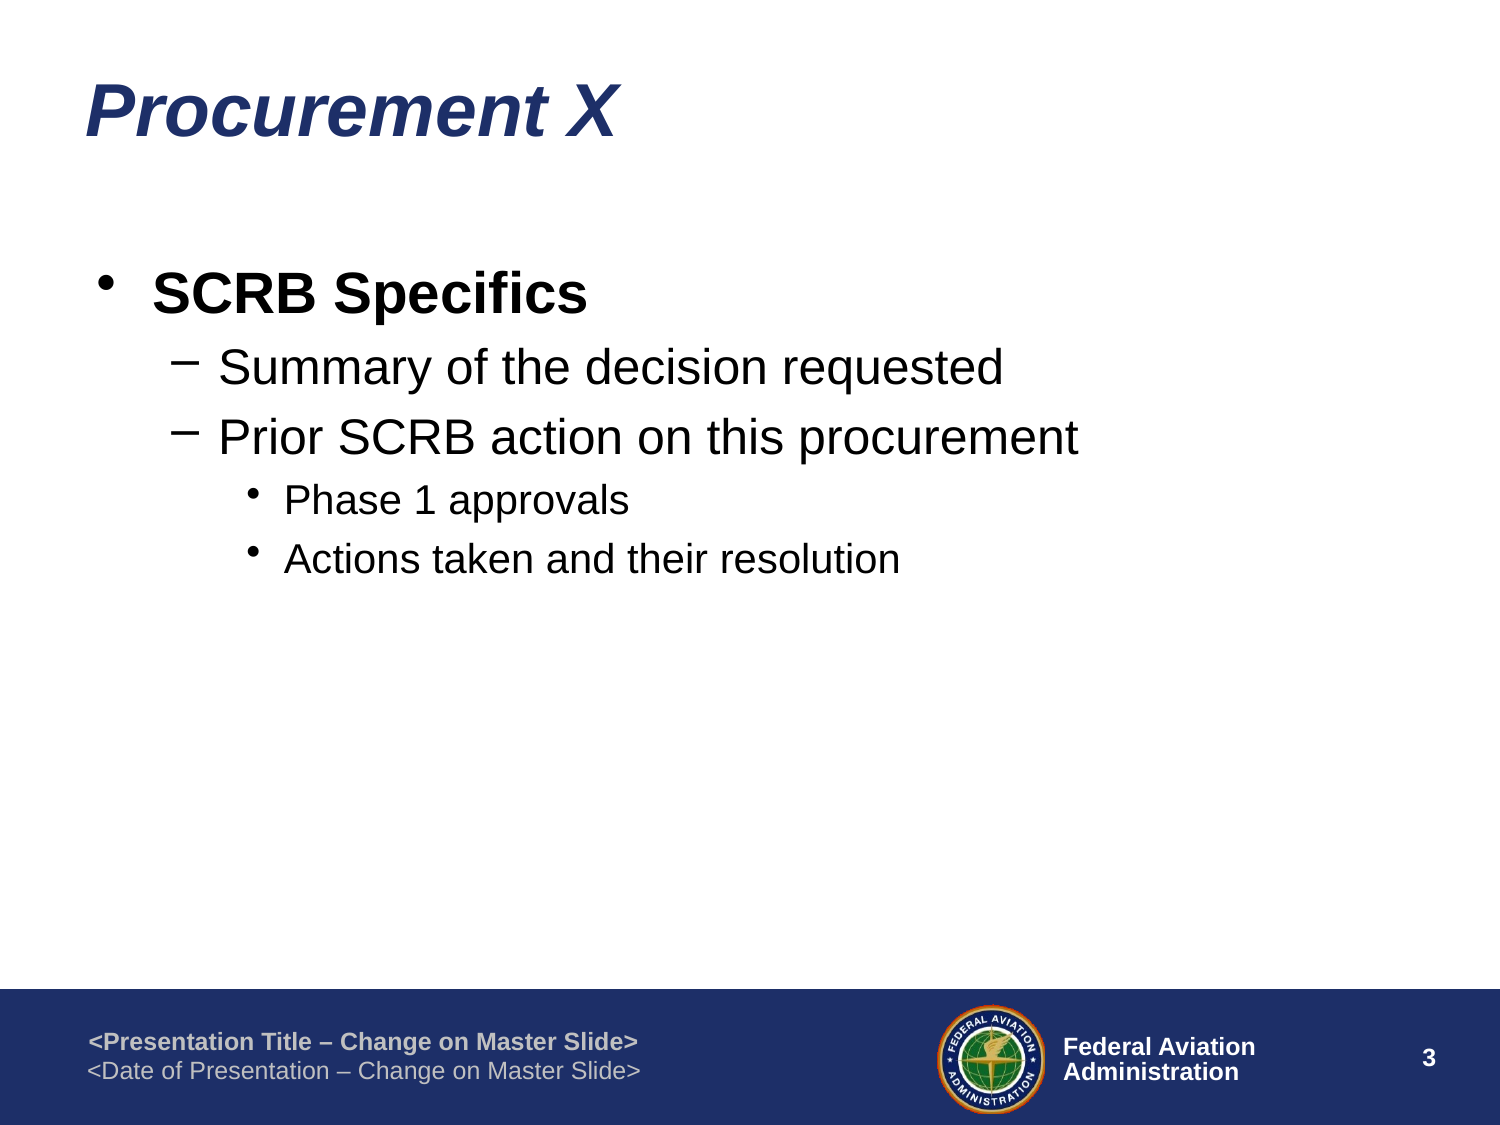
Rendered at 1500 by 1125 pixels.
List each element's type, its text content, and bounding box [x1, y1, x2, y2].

list SCRB Specifics Summary of the decision requested Prior SCRB action on this procurement Phase 1 approvals Actions taken and their resolution [81, 247, 1402, 968]
picture [936, 1004, 1045, 1114]
title Procurement X [70, 56, 1461, 157]
